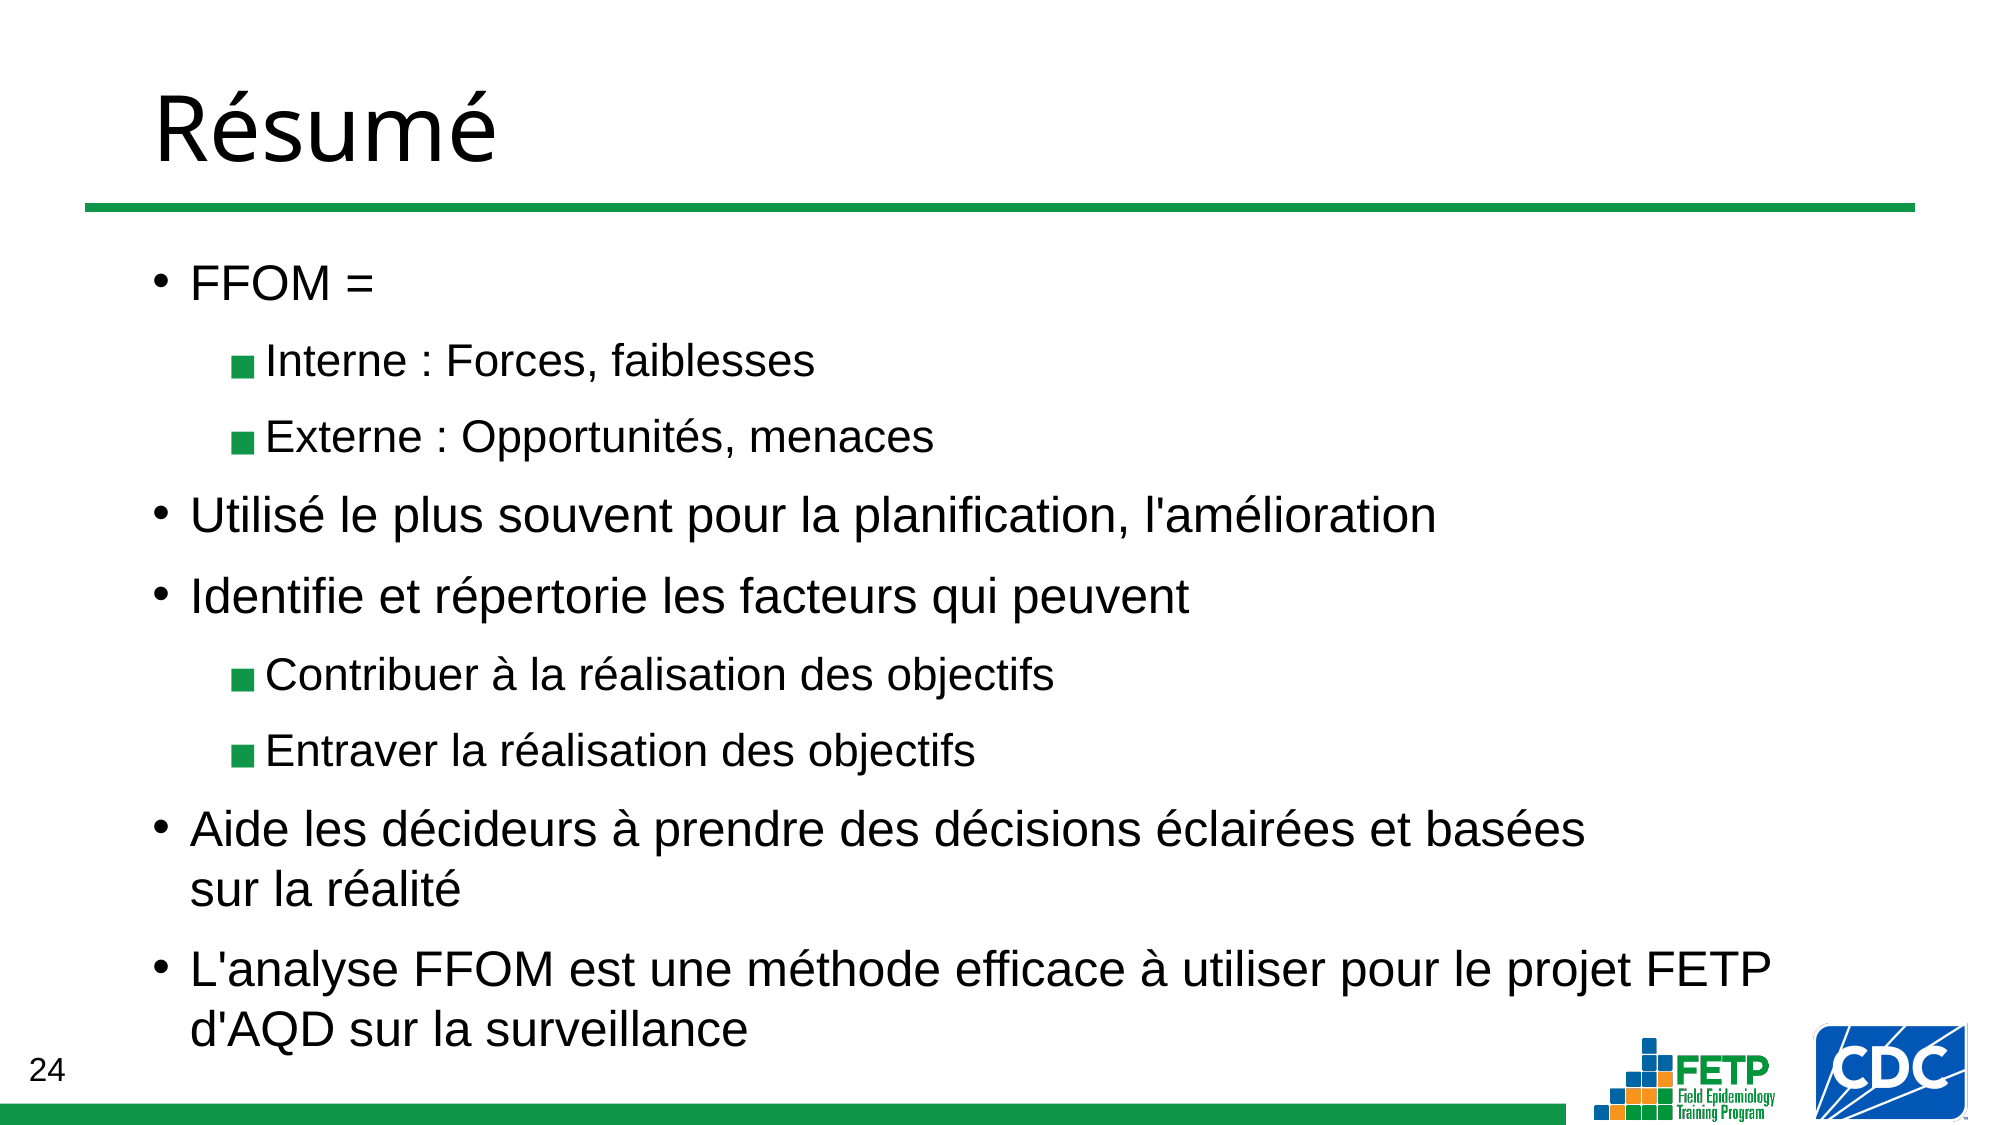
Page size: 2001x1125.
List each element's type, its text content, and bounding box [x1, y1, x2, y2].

picture [1863, 1023, 1968, 1122]
list FFOM = Interne : Forces, faiblesses Externe : Opportunités, menaces Utilisé le plus souvent pour la planification, l'amélioration Identifie et répertorie les facteurs qui peuvent Contribuer à la réalisation des objectifs Entraver la réalisation des objectifs Aide les décideurs à prendre des décisions éclairées et basées sur la réalité L'analyse FFOM est une méthode efficace à utiliser pour le projet FETP d'AQD sur la surveillance [137, 242, 1863, 1125]
title Résumé [137, 75, 1863, 207]
